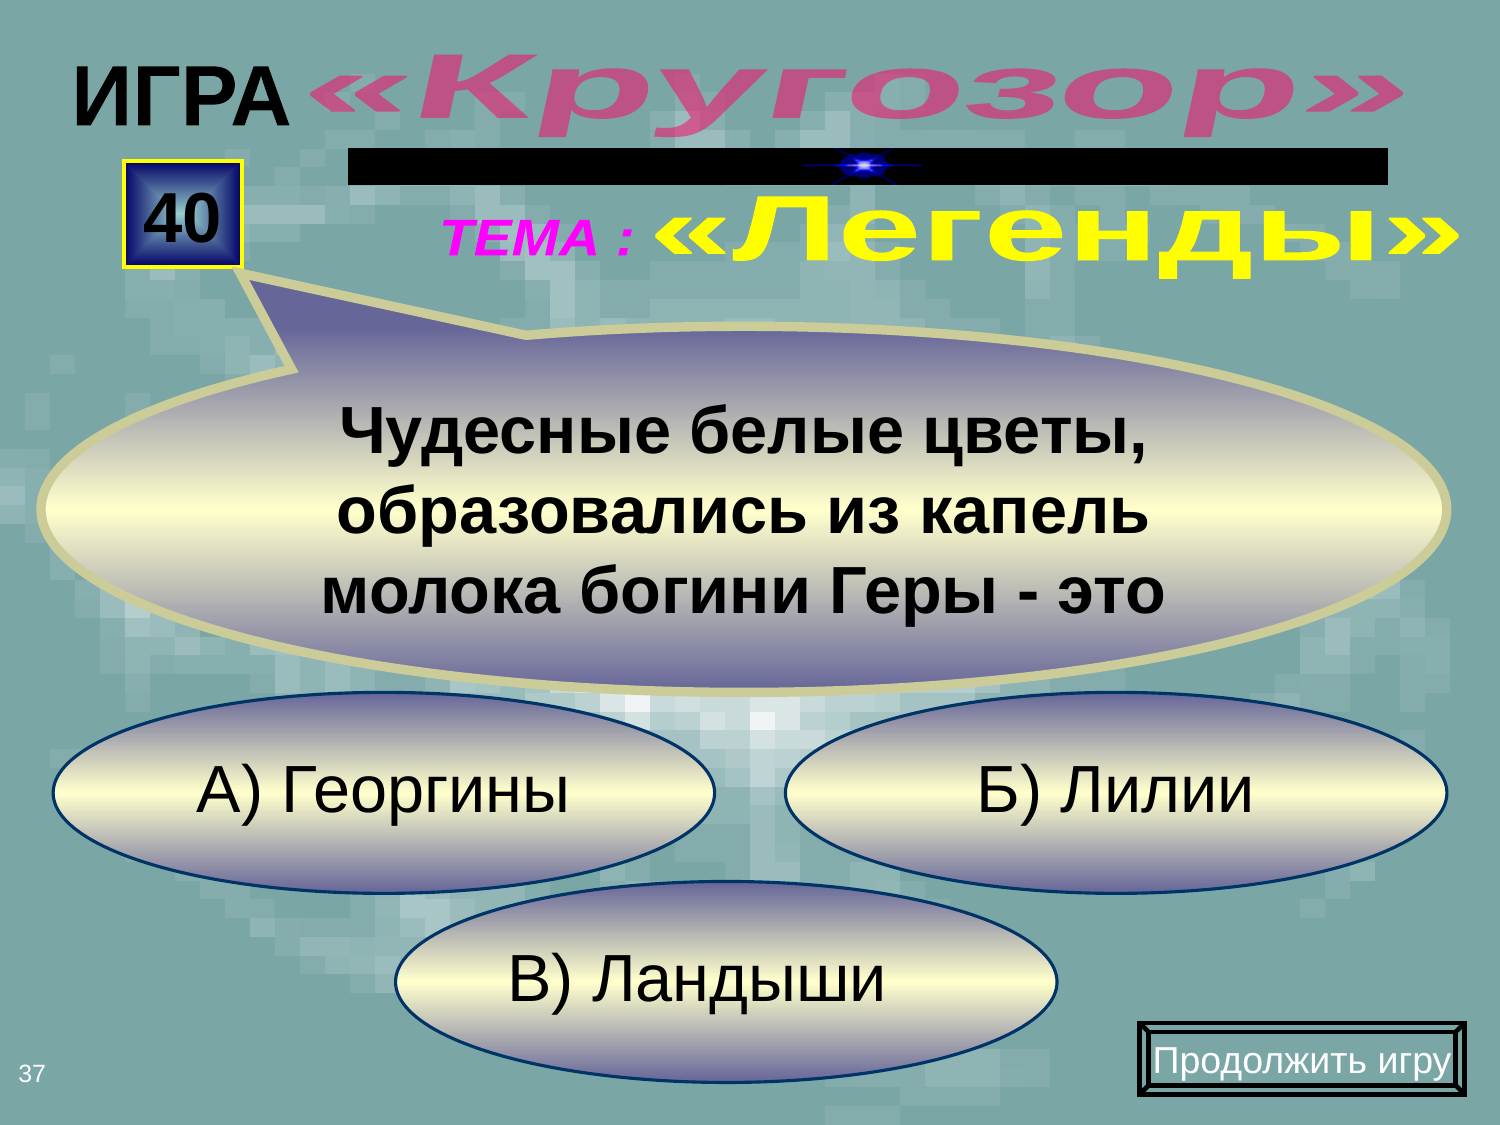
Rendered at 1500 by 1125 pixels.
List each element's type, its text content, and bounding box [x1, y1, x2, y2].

text_box В) Ландыши [395, 881, 1058, 1083]
text_box Б) Лилии [785, 692, 1447, 894]
text_box Чудесные белые цветы, образовались из капель молока богини Геры - это [40, 273, 1447, 693]
picture [348, 148, 1388, 185]
text_box 40 [123, 160, 243, 268]
text_box А) Георгины [53, 692, 715, 894]
text_box 37 [0, 1049, 65, 1109]
text_box Продолжить игру [1139, 1023, 1465, 1095]
